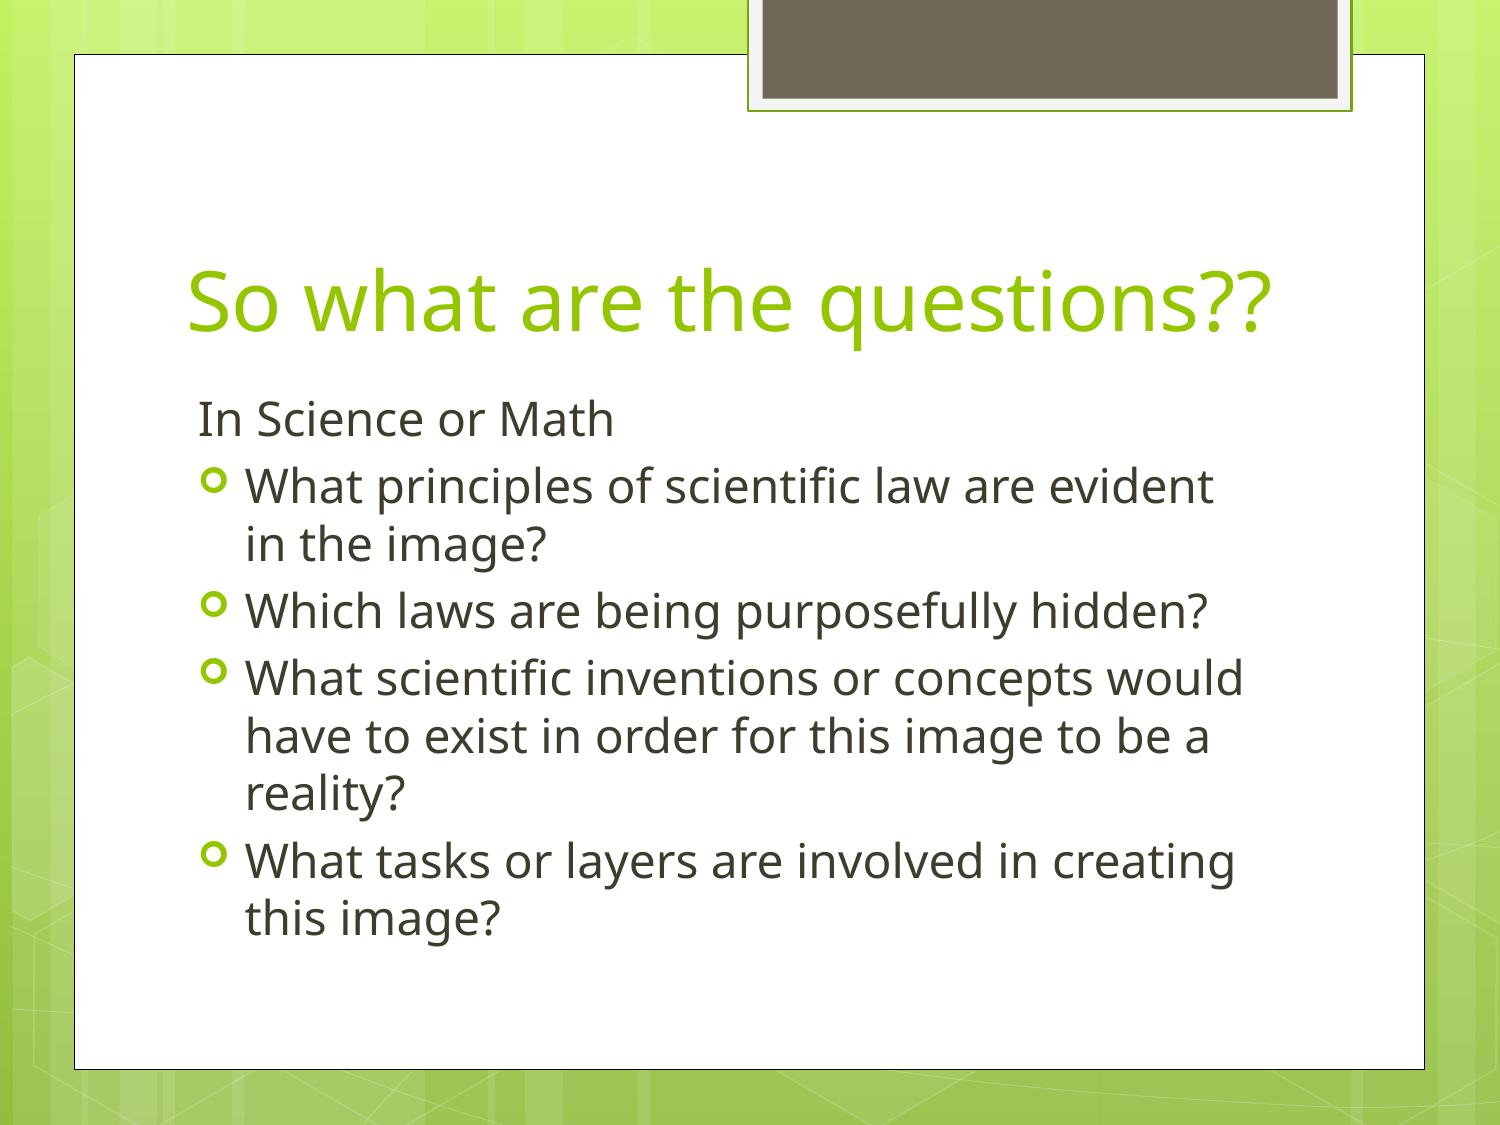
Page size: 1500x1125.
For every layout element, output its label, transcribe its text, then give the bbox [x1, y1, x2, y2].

list In Science or Math What principles of scientific law are evident in the image? Which laws are being purposefully hidden? What scientific inventions or concepts would have to exist in order for this image to be a reality? What tasks or layers are involved in creating this image? [171, 381, 1283, 957]
title So what are the questions?? [171, 168, 1324, 357]
